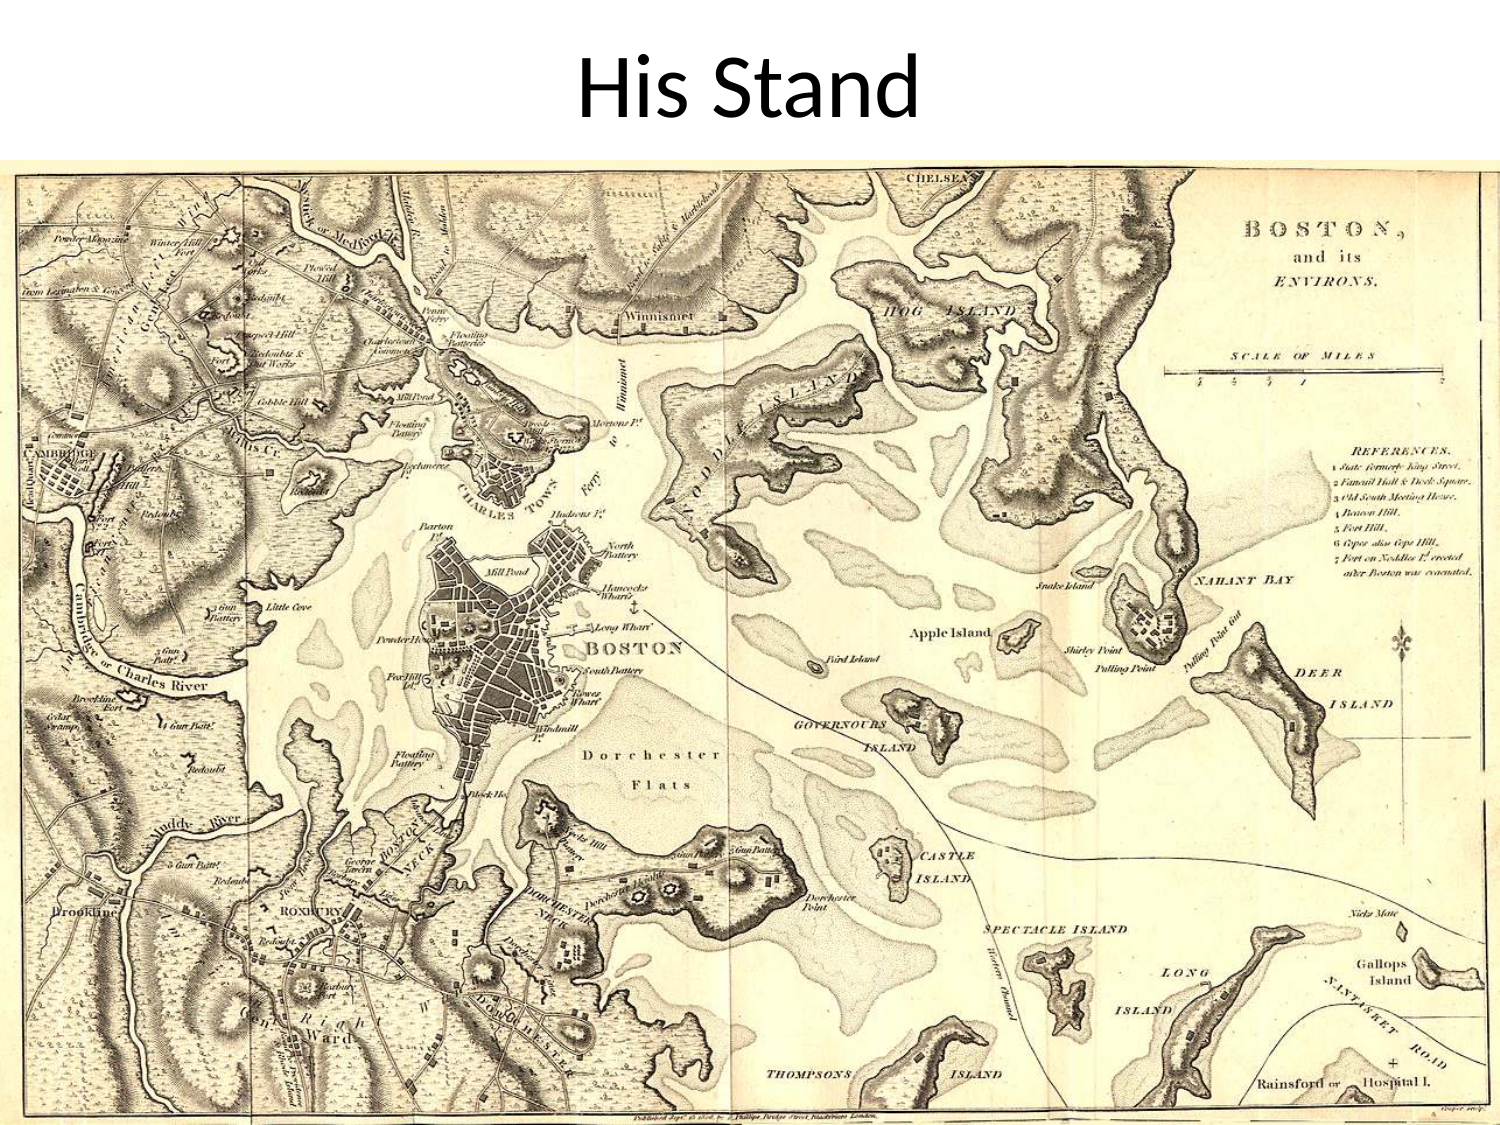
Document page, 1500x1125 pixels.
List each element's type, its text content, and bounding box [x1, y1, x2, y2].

picture [0, 160, 1500, 1125]
title His Stand [0, 0, 1500, 160]
